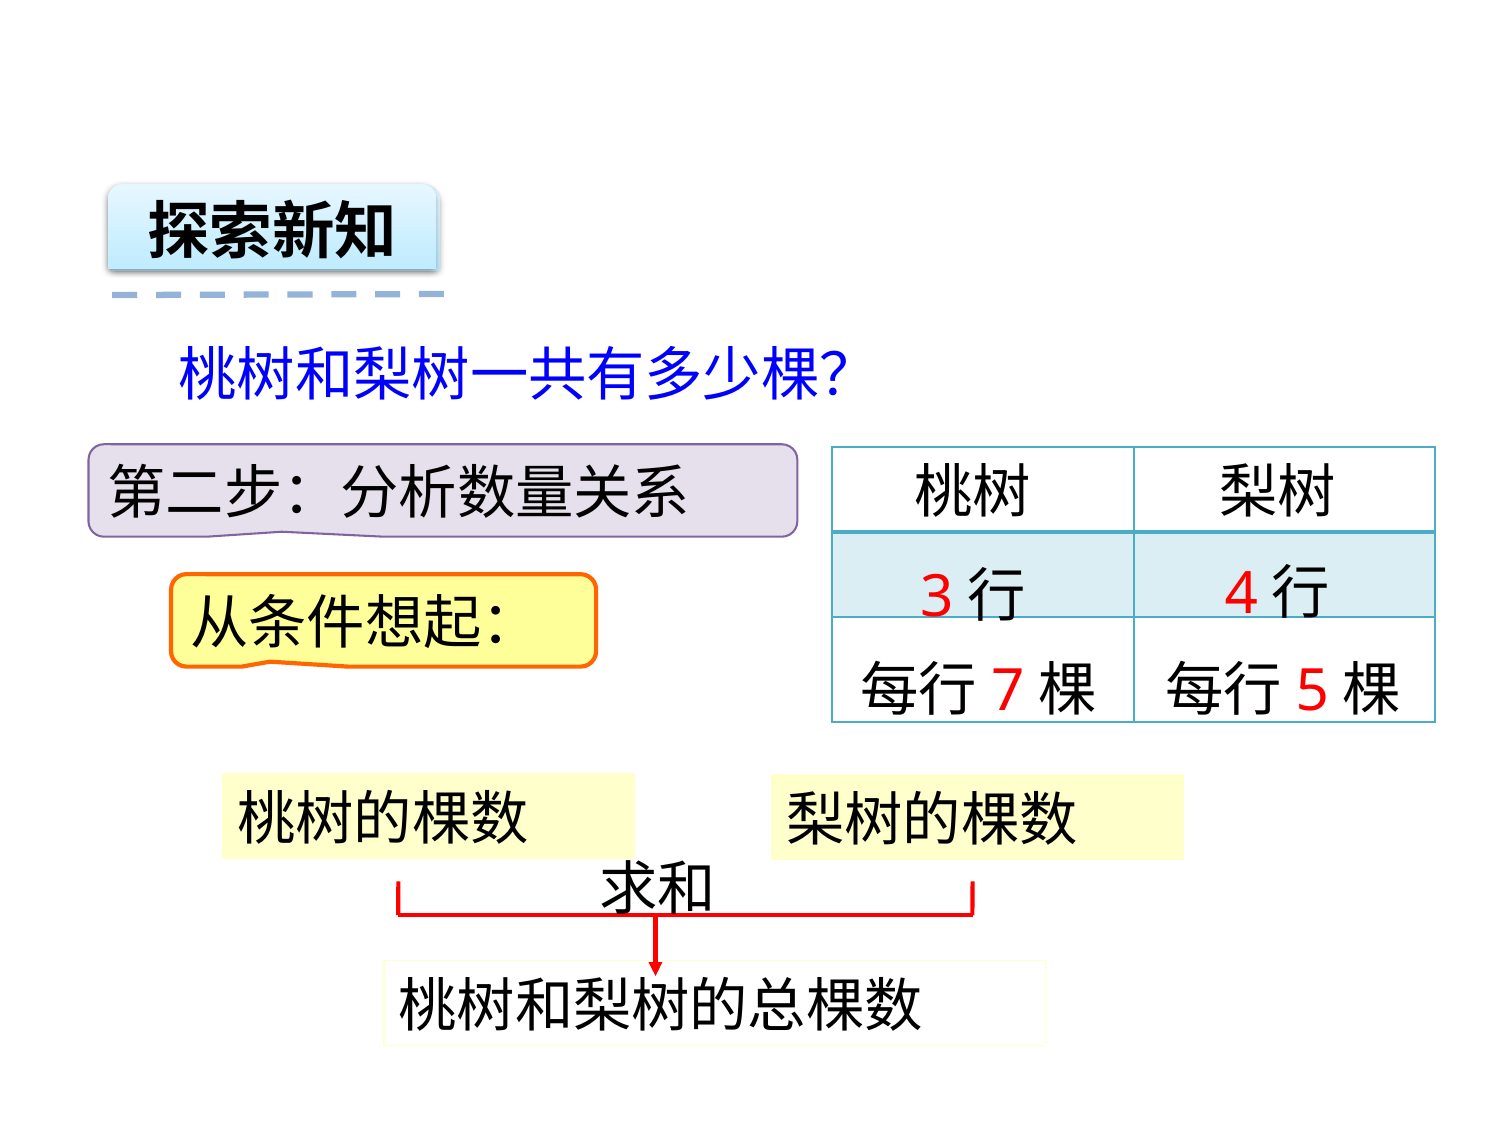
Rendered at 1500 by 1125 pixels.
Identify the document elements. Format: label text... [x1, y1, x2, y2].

text_box 桃树和梨树一共有多少棵？ [163, 329, 1105, 415]
text_box 梨树 [1183, 447, 1372, 532]
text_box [397, 881, 973, 916]
text_box 求和 [584, 843, 732, 879]
text_box 求和 [584, 924, 655, 929]
table_header [833, 448, 878, 530]
text_box 桃树和梨树的总棵数 [383, 960, 1046, 1046]
text_box 3行 [878, 550, 1067, 636]
text_box 梨树的棵数 [771, 774, 1184, 860]
table_header [1067, 448, 1133, 530]
table_cell [833, 618, 1133, 721]
table_cell [1135, 618, 1434, 721]
text_box 每行7棵 [832, 645, 1125, 730]
table_cell [1135, 534, 1434, 616]
text_box [649, 924, 662, 977]
text_box 从条件想起： [171, 574, 597, 667]
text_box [111, 186, 453, 296]
table_header [1135, 448, 1183, 530]
text_box 桃树的棵数 [222, 773, 635, 859]
table_header [1372, 448, 1434, 530]
text_box 第二步：分析数量关系 [88, 444, 798, 537]
table_cell [833, 534, 1133, 616]
text_box 每行5棵 [1136, 645, 1430, 730]
text_box 4行 [1183, 548, 1372, 633]
text_box 桃树 [878, 446, 1067, 532]
text_box 求和 [656, 924, 732, 929]
